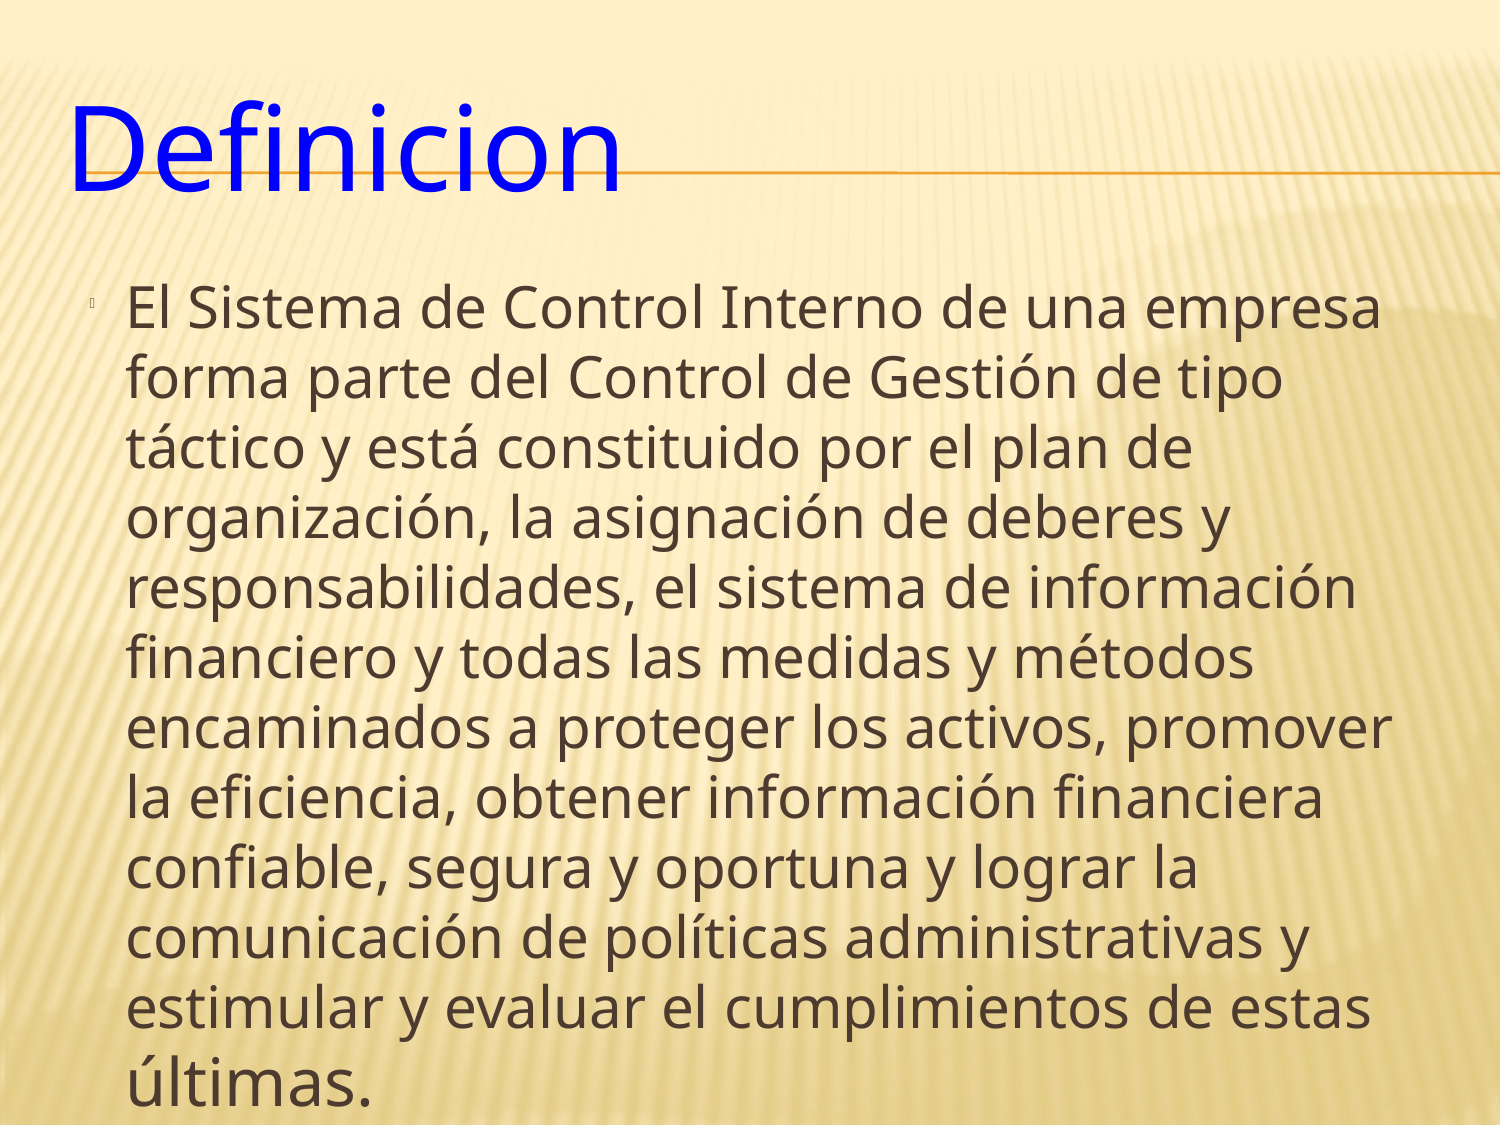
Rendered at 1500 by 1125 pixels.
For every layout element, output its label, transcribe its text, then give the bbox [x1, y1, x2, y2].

text_box Definicion [49, 74, 1475, 213]
text_box El Sistema de Control Interno de una empresa forma parte del Control de Gestión de tipo táctico y está constituido por el plan de organización, la asignación de deberes y responsabilidades, el sistema de información financiero y todas las medidas y métodos encaminados a proteger los activos, promover la eficiencia, obtener información financiera confiable, segura y oportuna y lograr la comunicación de políticas administrativas y estimular y evaluar el cumplimientos de estas últimas. [74, 262, 1425, 1005]
picture [0, 0, 1500, 1125]
